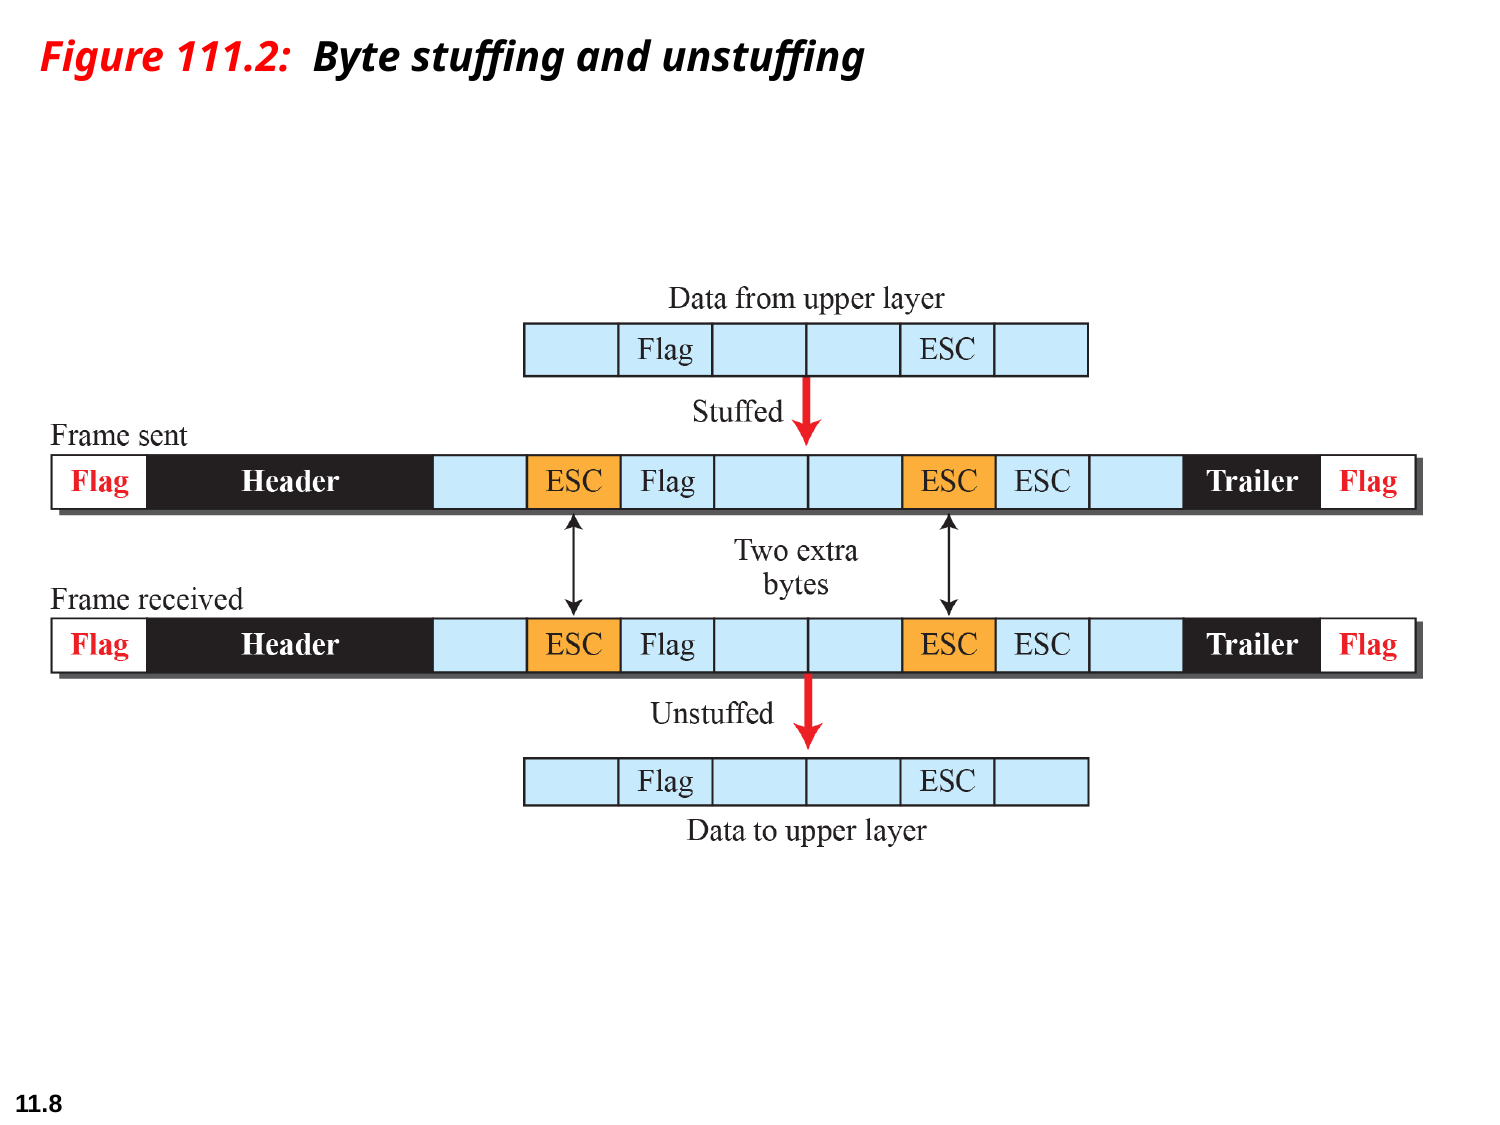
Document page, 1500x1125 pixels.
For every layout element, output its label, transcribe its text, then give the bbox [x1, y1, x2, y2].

picture [523, 756, 1090, 851]
picture [49, 282, 1423, 750]
slide_number 11.8 [0, 1049, 313, 1125]
text_box Figure 111.2: Byte stuffing and unstuffing [24, 22, 1363, 87]
